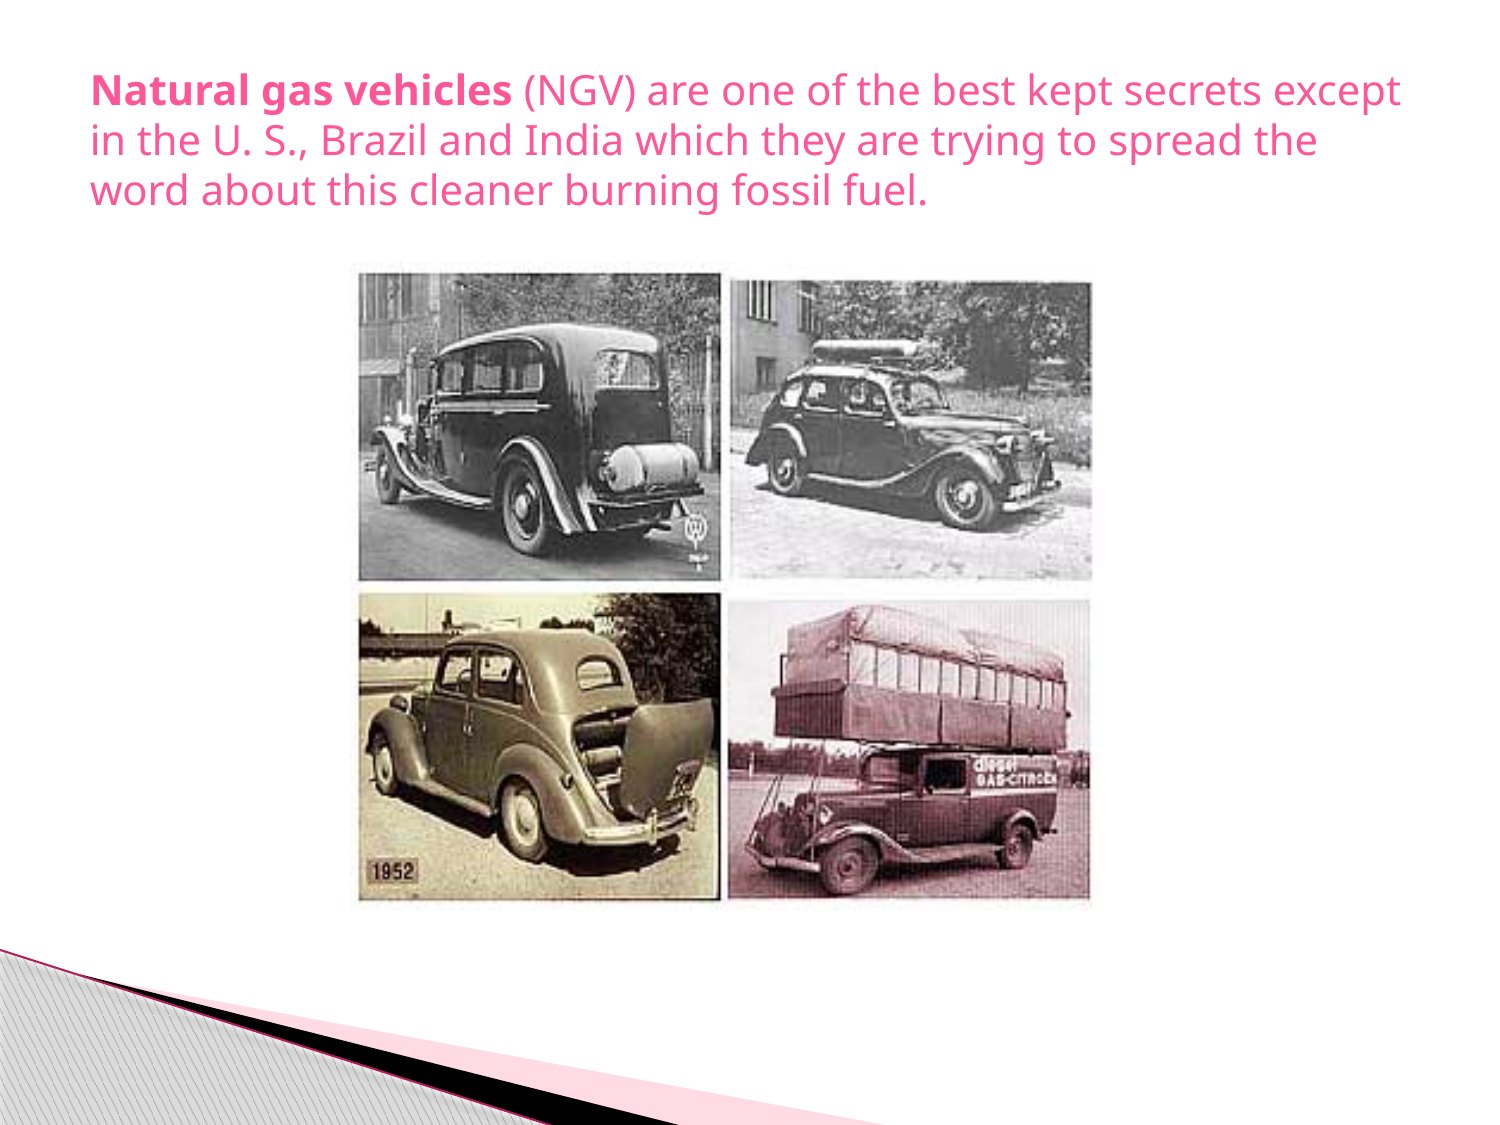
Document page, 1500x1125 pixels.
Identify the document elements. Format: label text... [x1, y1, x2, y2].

picture [349, 262, 1101, 918]
title Natural gas vehicles (NGV) are one of the best kept secrets except in the U. S., Brazil and India which they are trying to spread the word about this cleaner burning fossil fuel. [75, 45, 1425, 233]
